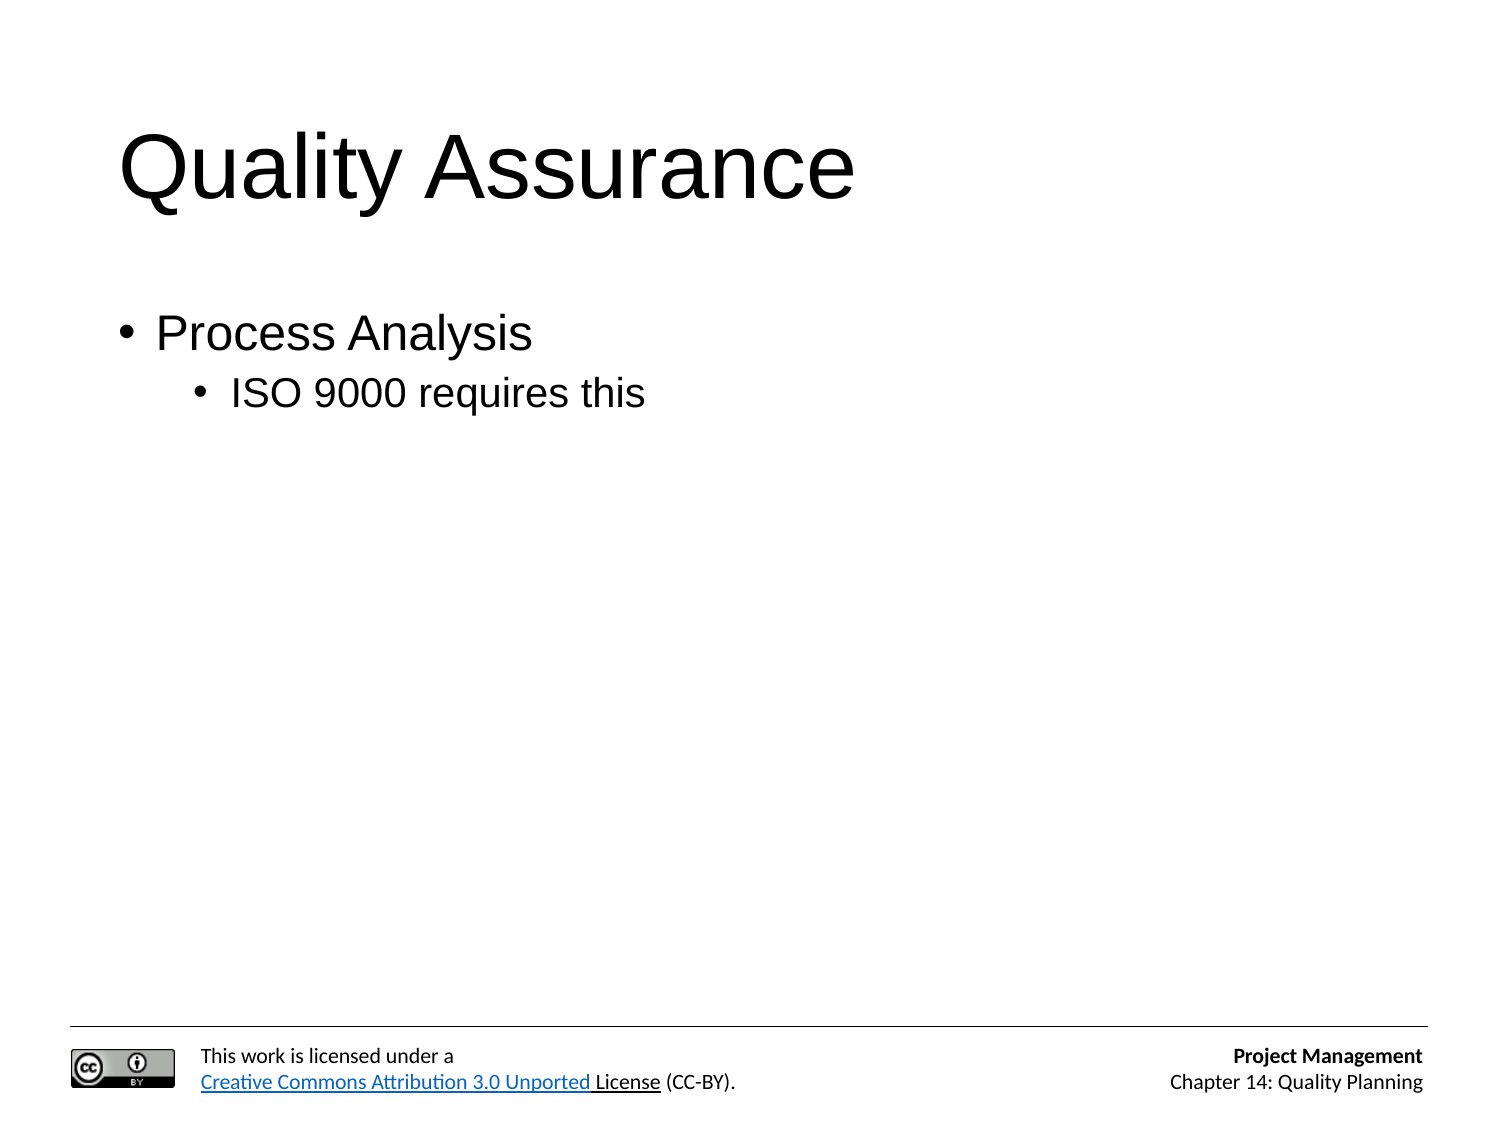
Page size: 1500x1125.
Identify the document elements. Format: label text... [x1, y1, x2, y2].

list Process Analysis ISO 9000 requires this [103, 299, 1397, 1014]
title Quality Assurance [103, 59, 1397, 278]
picture [71, 1049, 175, 1088]
